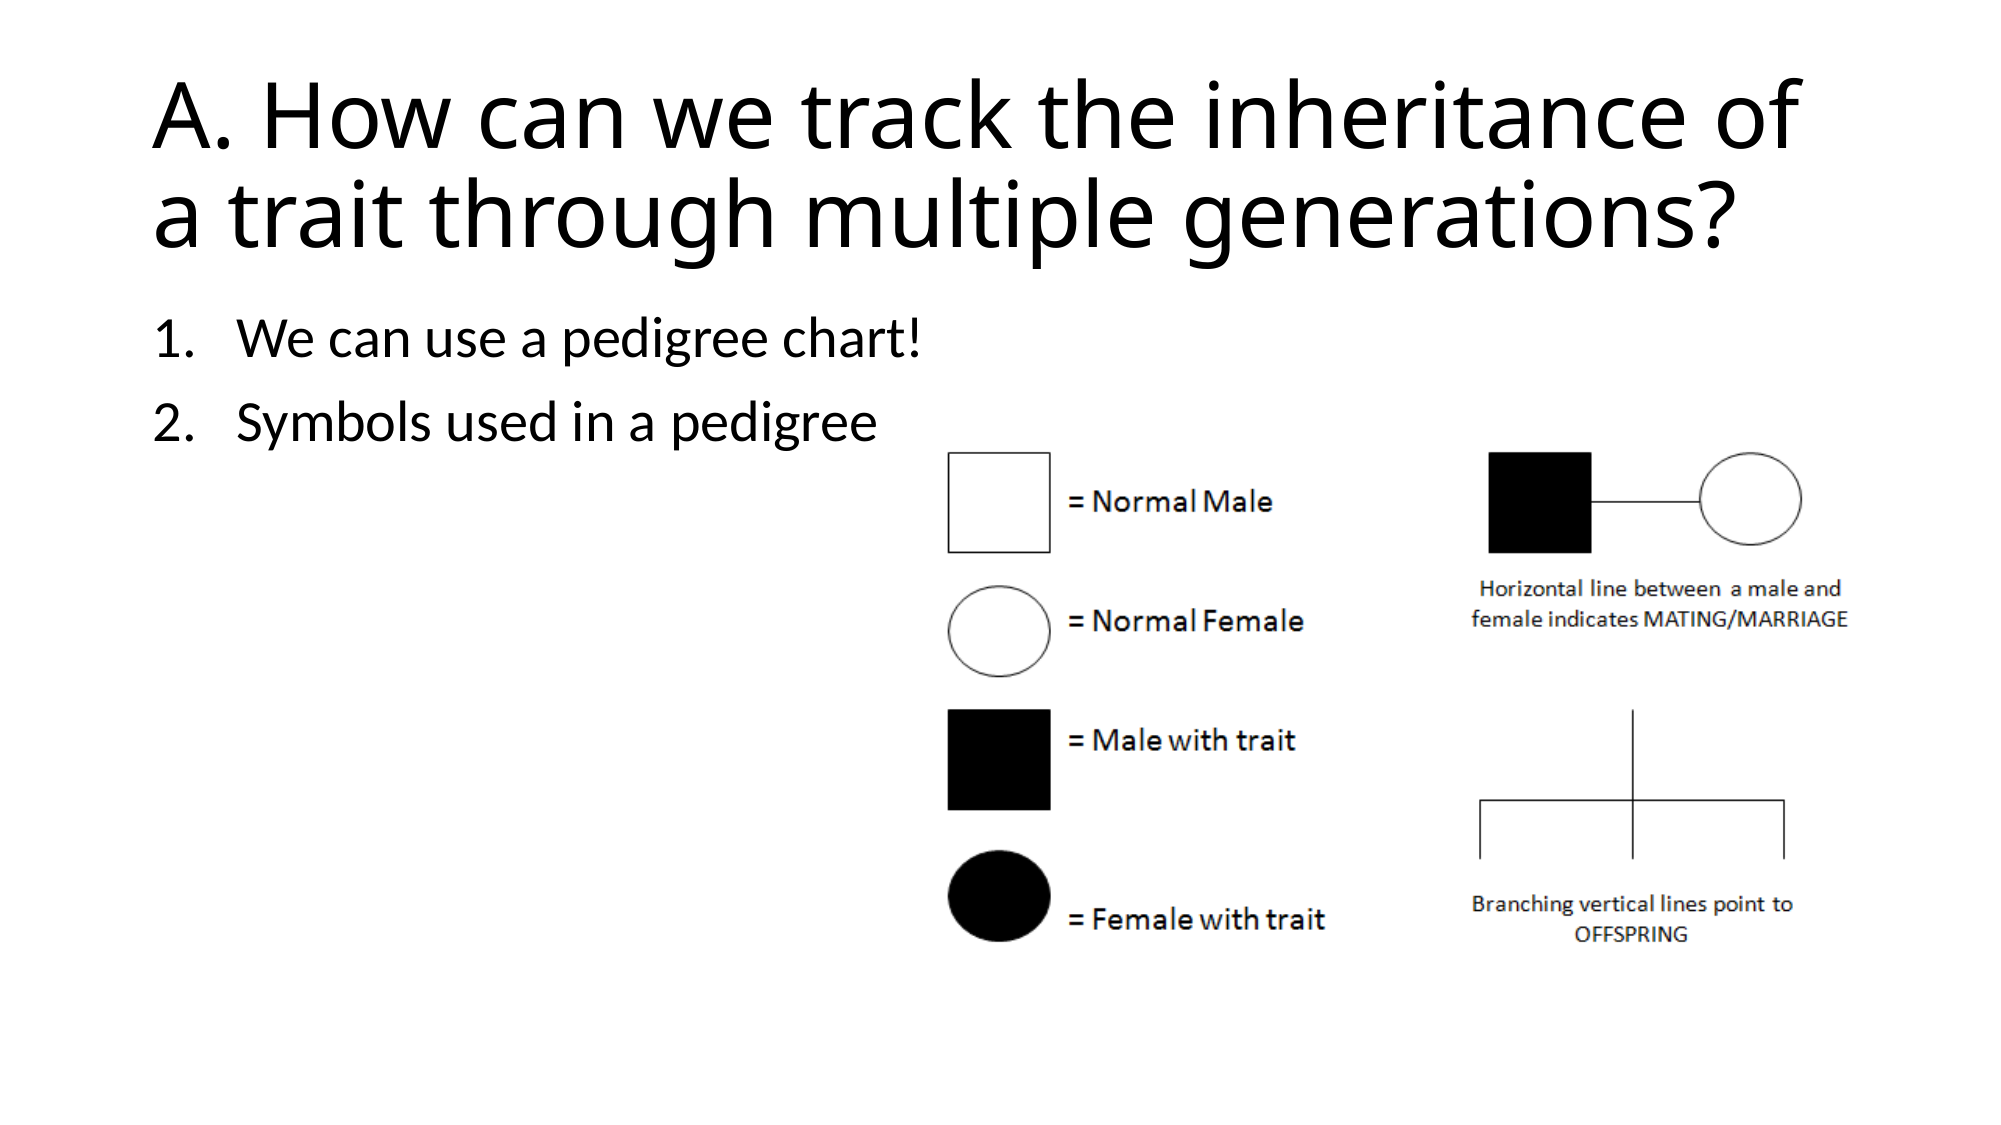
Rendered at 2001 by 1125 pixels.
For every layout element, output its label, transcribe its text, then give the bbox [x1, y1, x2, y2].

title A. How can we track the inheritance of a trait through multiple generations? [137, 59, 1863, 278]
picture [906, 405, 1863, 988]
list We can use a pedigree chart! Symbols used in a pedigree [137, 299, 1863, 1014]
